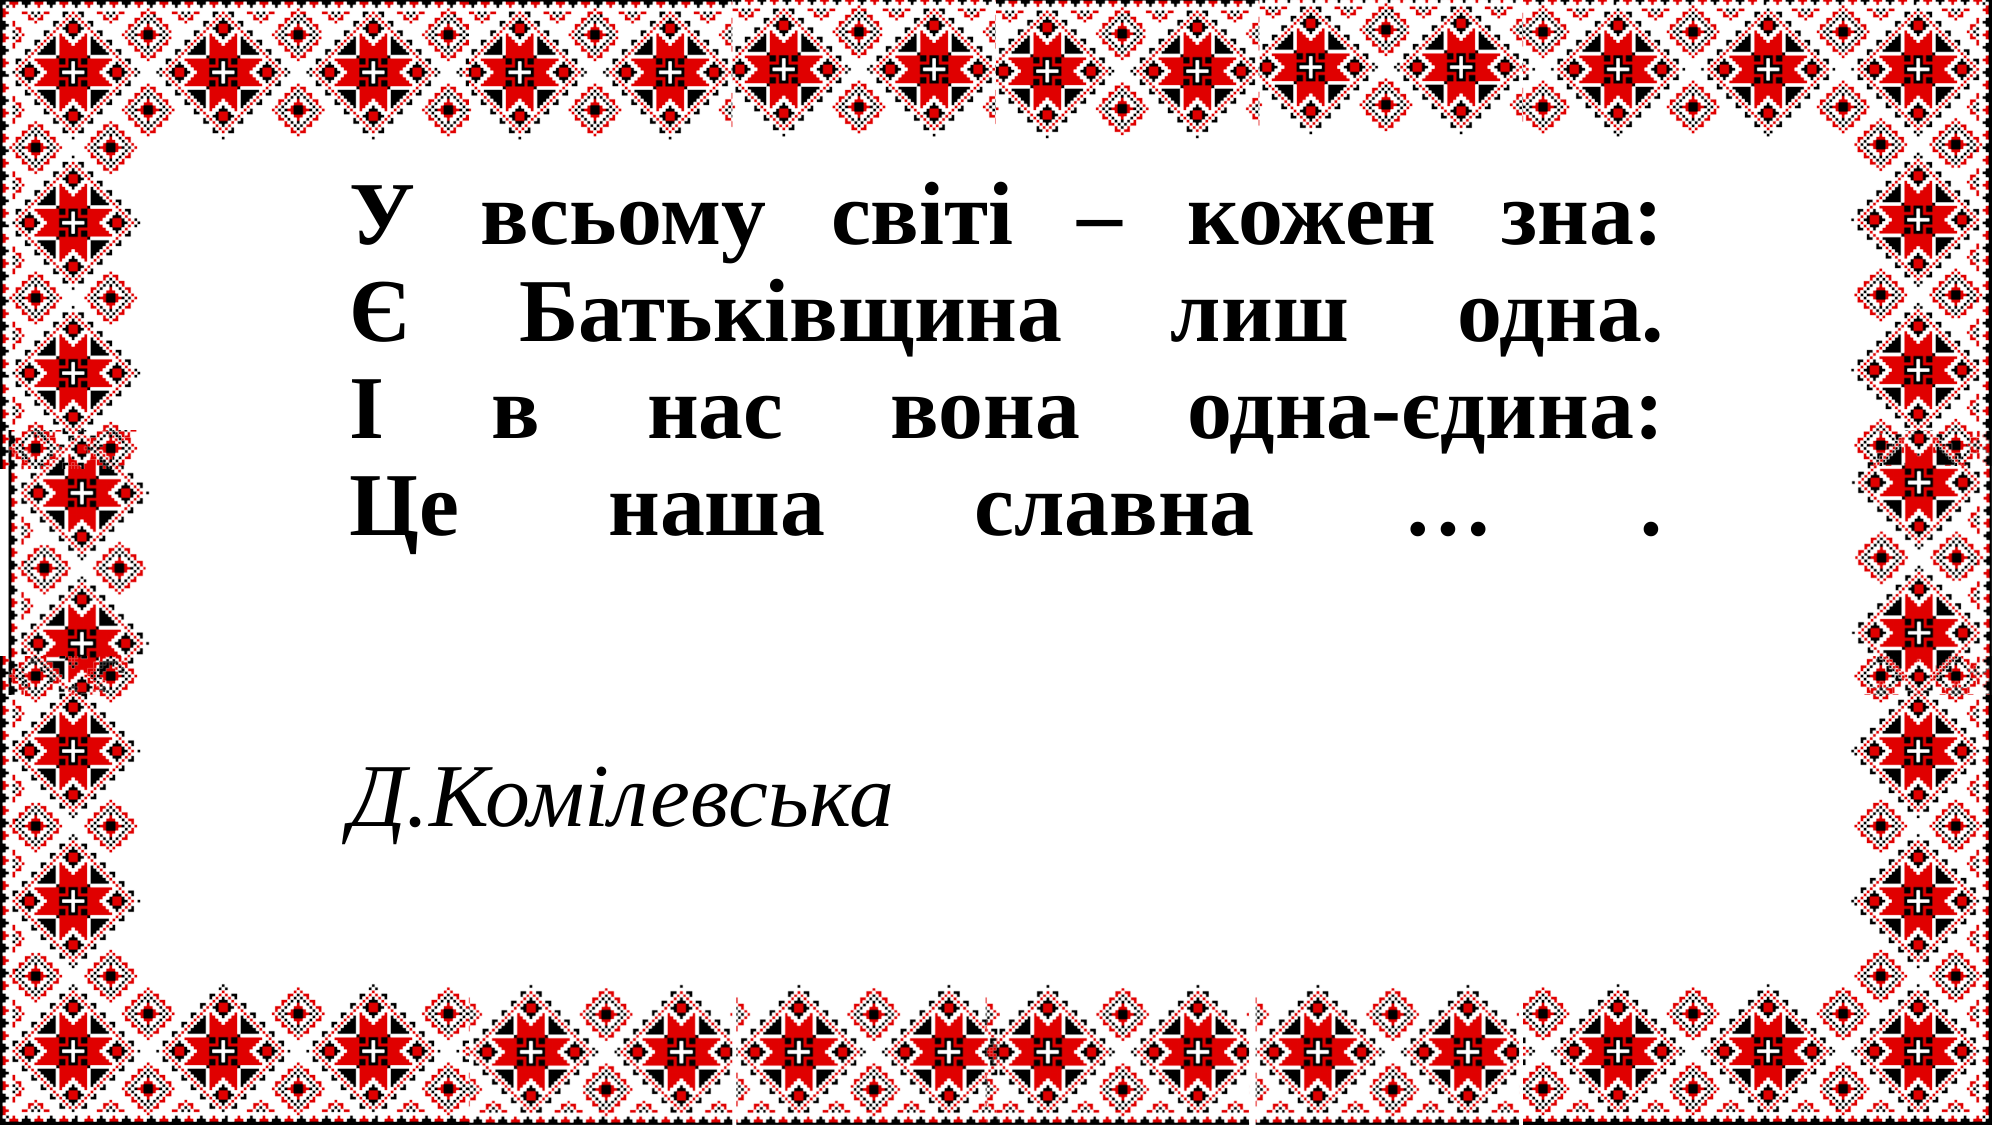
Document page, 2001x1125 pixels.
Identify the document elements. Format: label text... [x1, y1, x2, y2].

picture [736, 963, 1250, 1125]
picture [1522, 466, 2000, 1125]
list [1522, 0, 1992, 466]
title У всьому світі – кожен зна: Є Батьківщина лиш одна. І в нас вона одна-єдина: Це наша славна … . Д.Комілевська [253, 156, 1682, 1050]
picture [0, 0, 1524, 1125]
picture [1255, 963, 1520, 1125]
